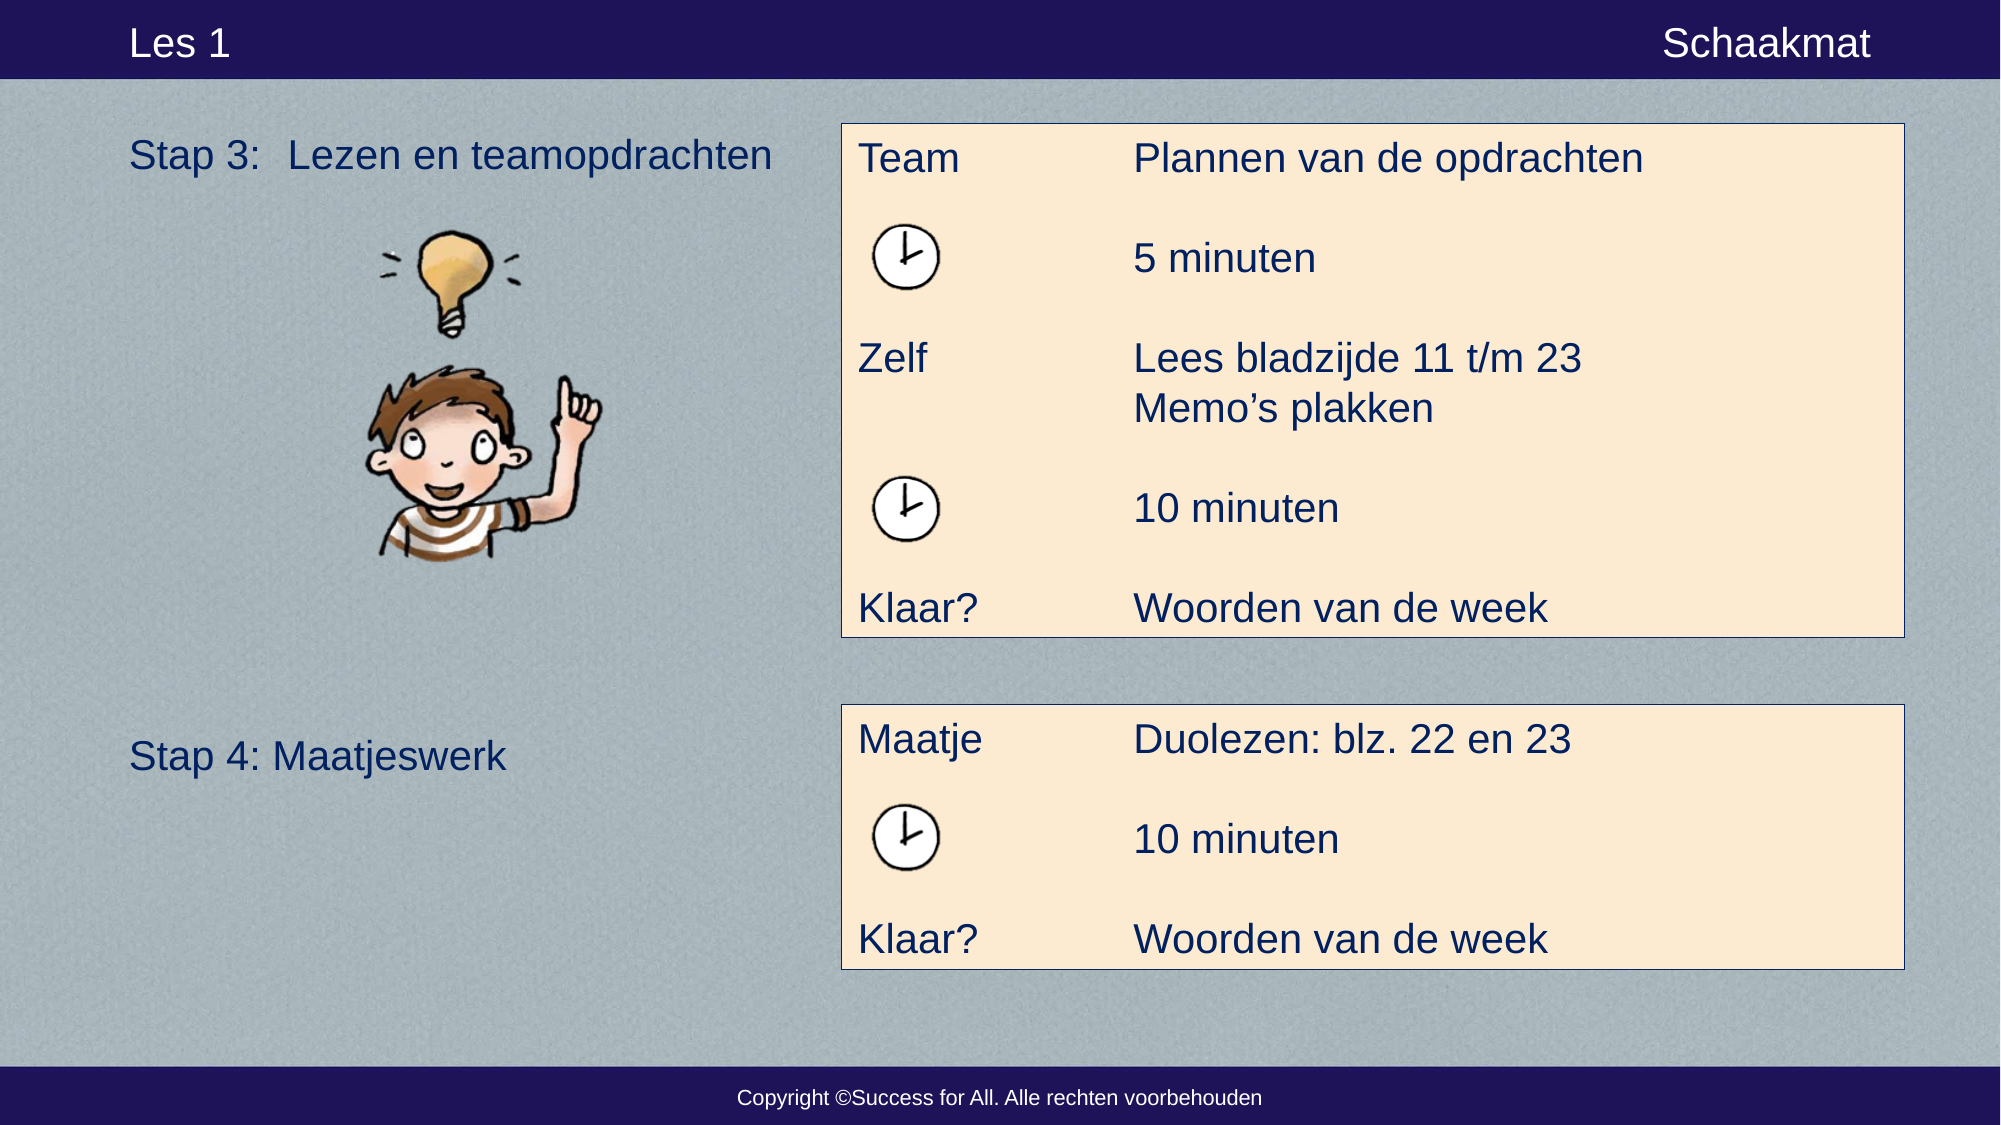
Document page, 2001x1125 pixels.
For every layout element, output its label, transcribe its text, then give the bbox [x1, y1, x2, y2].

picture [0, 0, 2001, 1125]
text_box Les 1 [114, 8, 354, 73]
text_box Team Plannen van de opdrachten 5 minuten Zelf Lees bladzijde 11 t/m 23 Memo’s plakken 10 minuten Klaar? Woorden van de week [841, 123, 1905, 638]
text_box Copyright ©Success for All. Alle rechten voorbehouden [0, 1076, 2000, 1125]
text_box Maatje Duolezen: blz. 22 en 23 10 minuten Klaar? Woorden van de week [841, 704, 1905, 970]
text_box Schaakmat [999, 8, 1886, 73]
text_box Stap 3: Lezen en teamopdrachten Stap 4: Maatjeswerk [114, 120, 907, 836]
